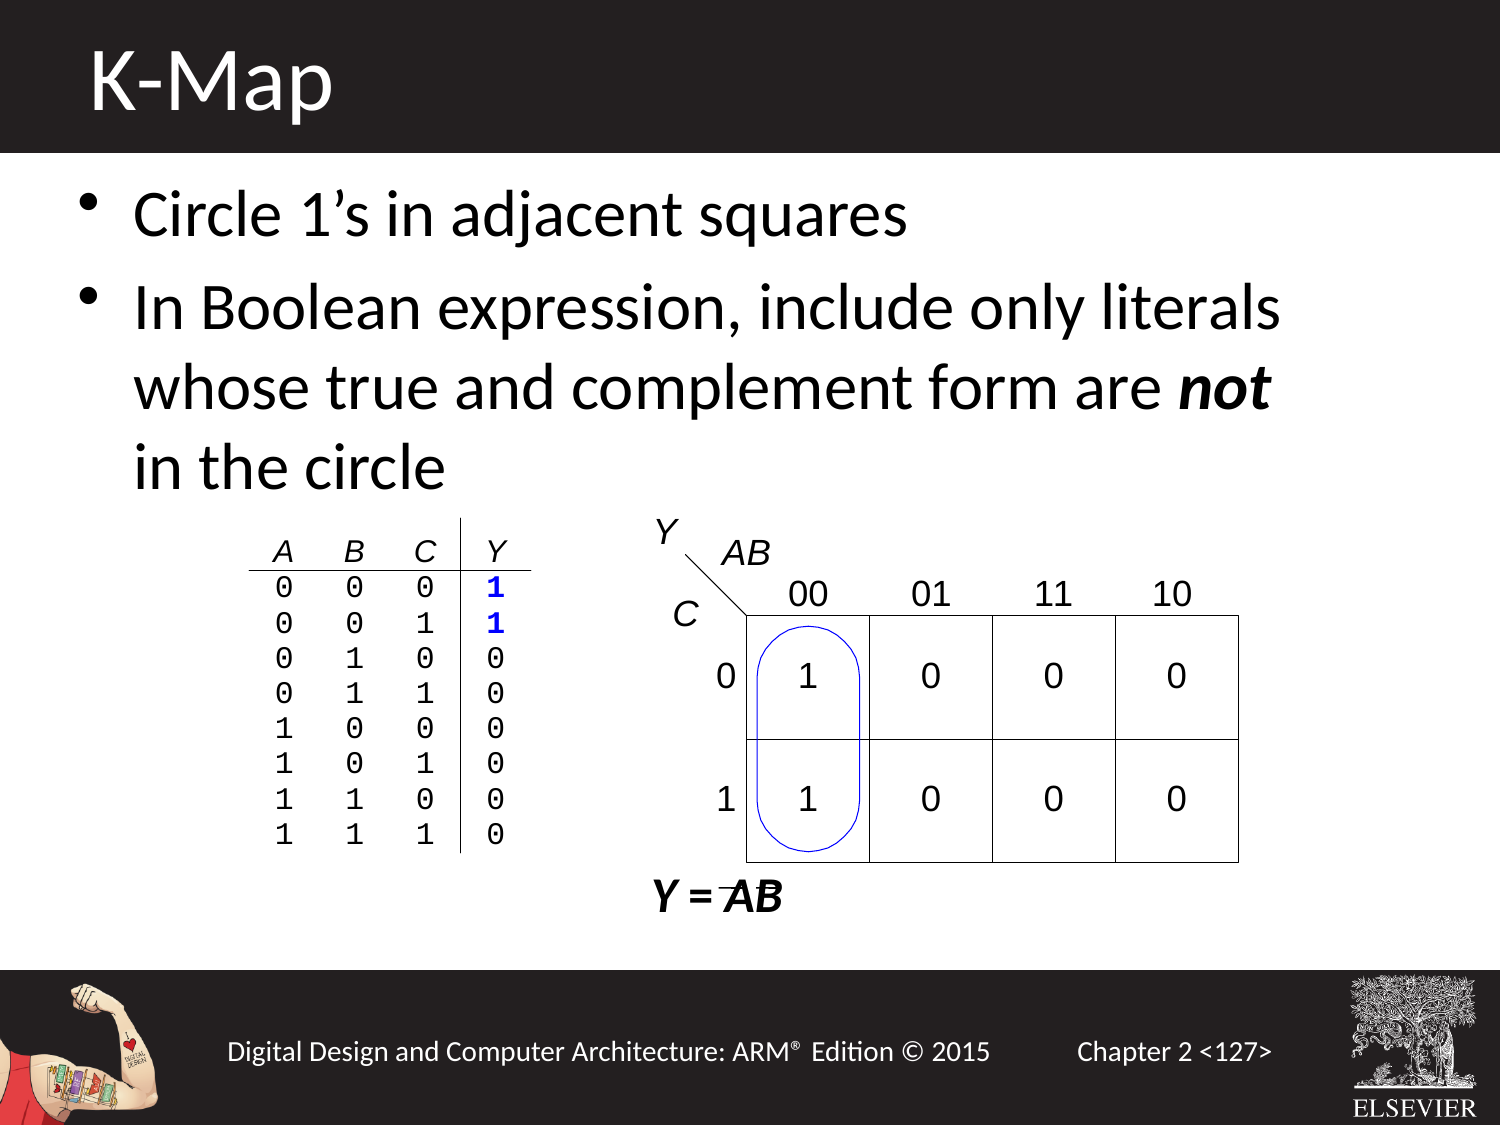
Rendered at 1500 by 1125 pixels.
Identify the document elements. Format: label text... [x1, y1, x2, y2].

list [618, 487, 1244, 868]
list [243, 512, 537, 876]
text_box Circle 1’s in adjacent squares In Boolean expression, include only literals whose true and complement form are not in the circle Y = AB [62, 162, 1300, 975]
text_box K-Map [75, 11, 1375, 136]
picture [1350, 974, 1477, 1117]
picture [0, 979, 163, 1125]
